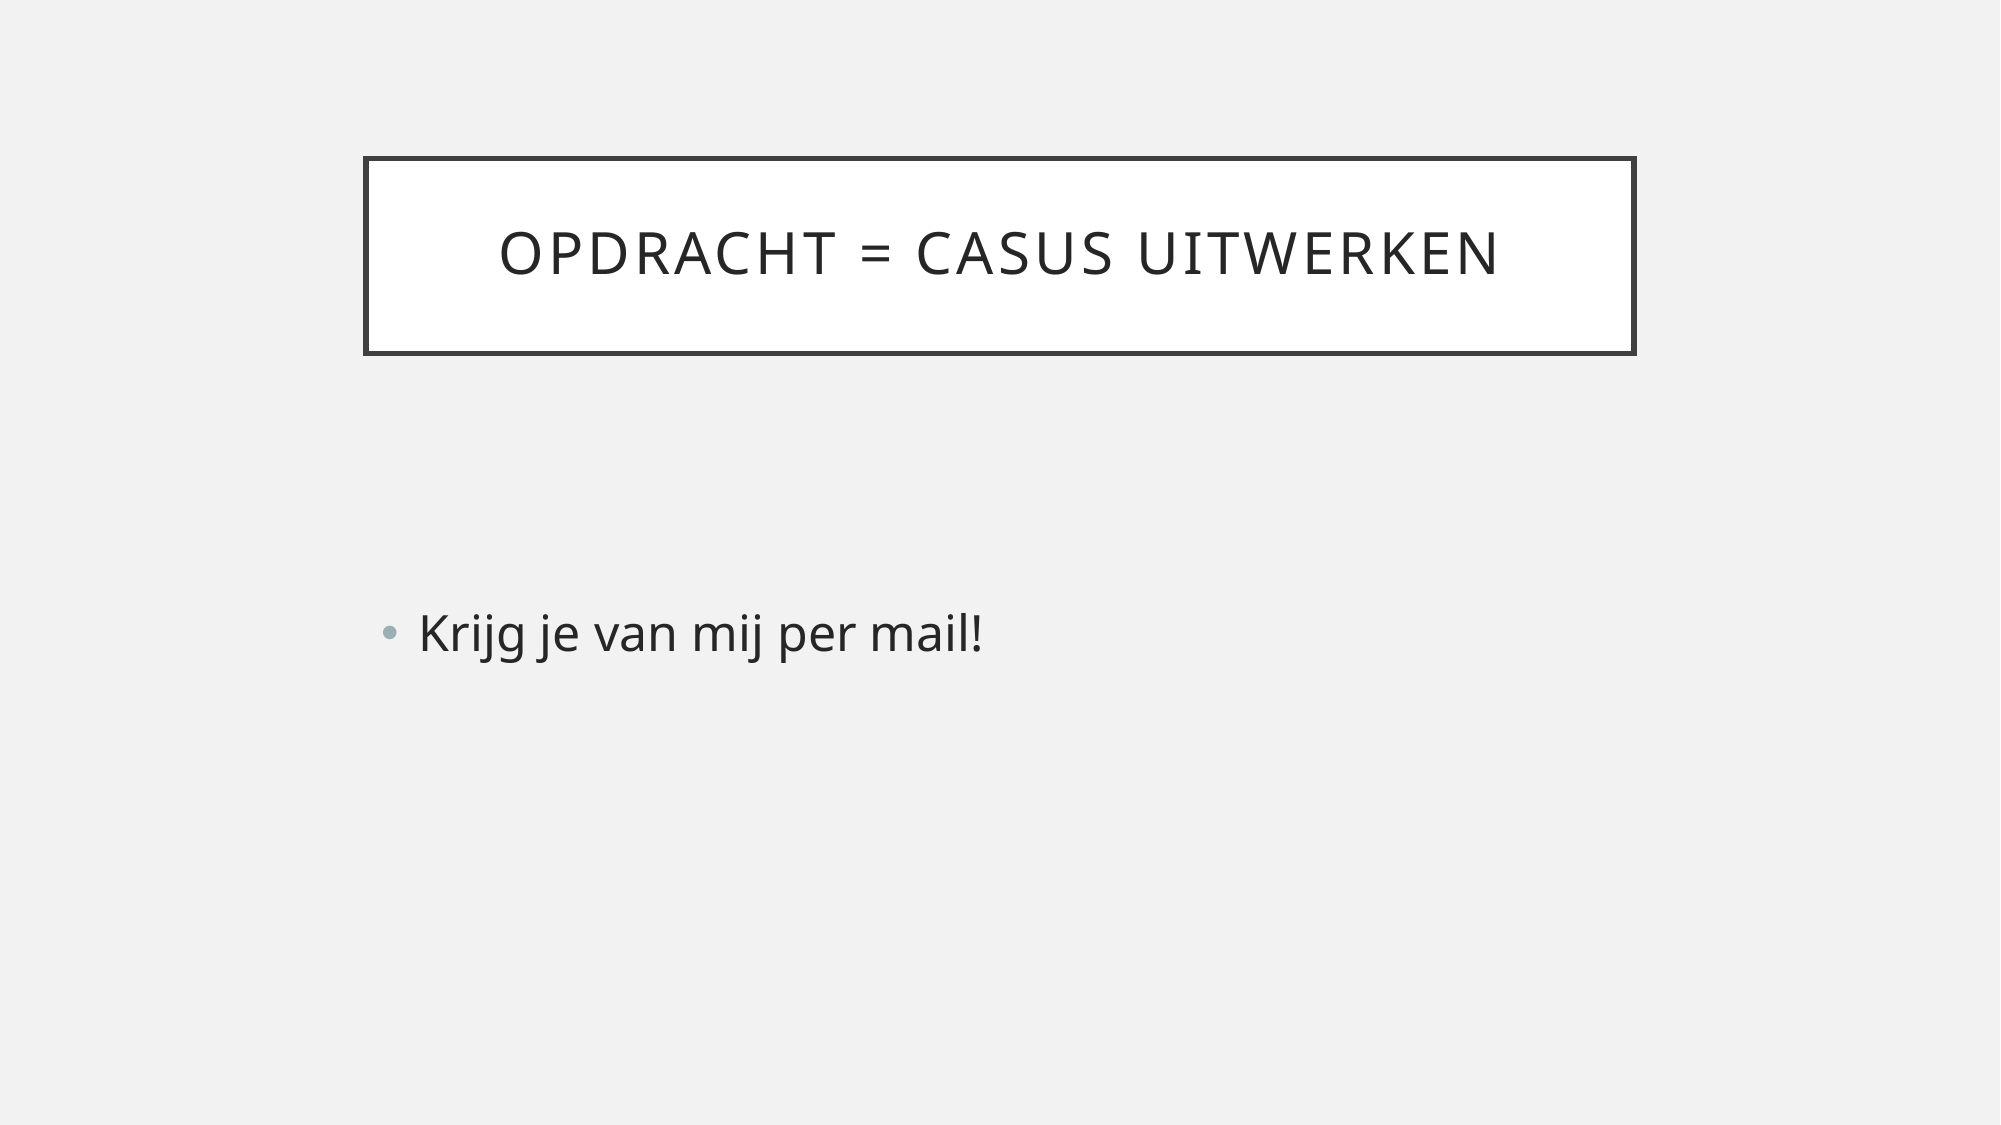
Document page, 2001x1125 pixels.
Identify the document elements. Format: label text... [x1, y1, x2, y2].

title Opdracht = casus uitwerken [363, 156, 1637, 356]
list Krijg je van mij per mail! [366, 432, 1634, 942]
